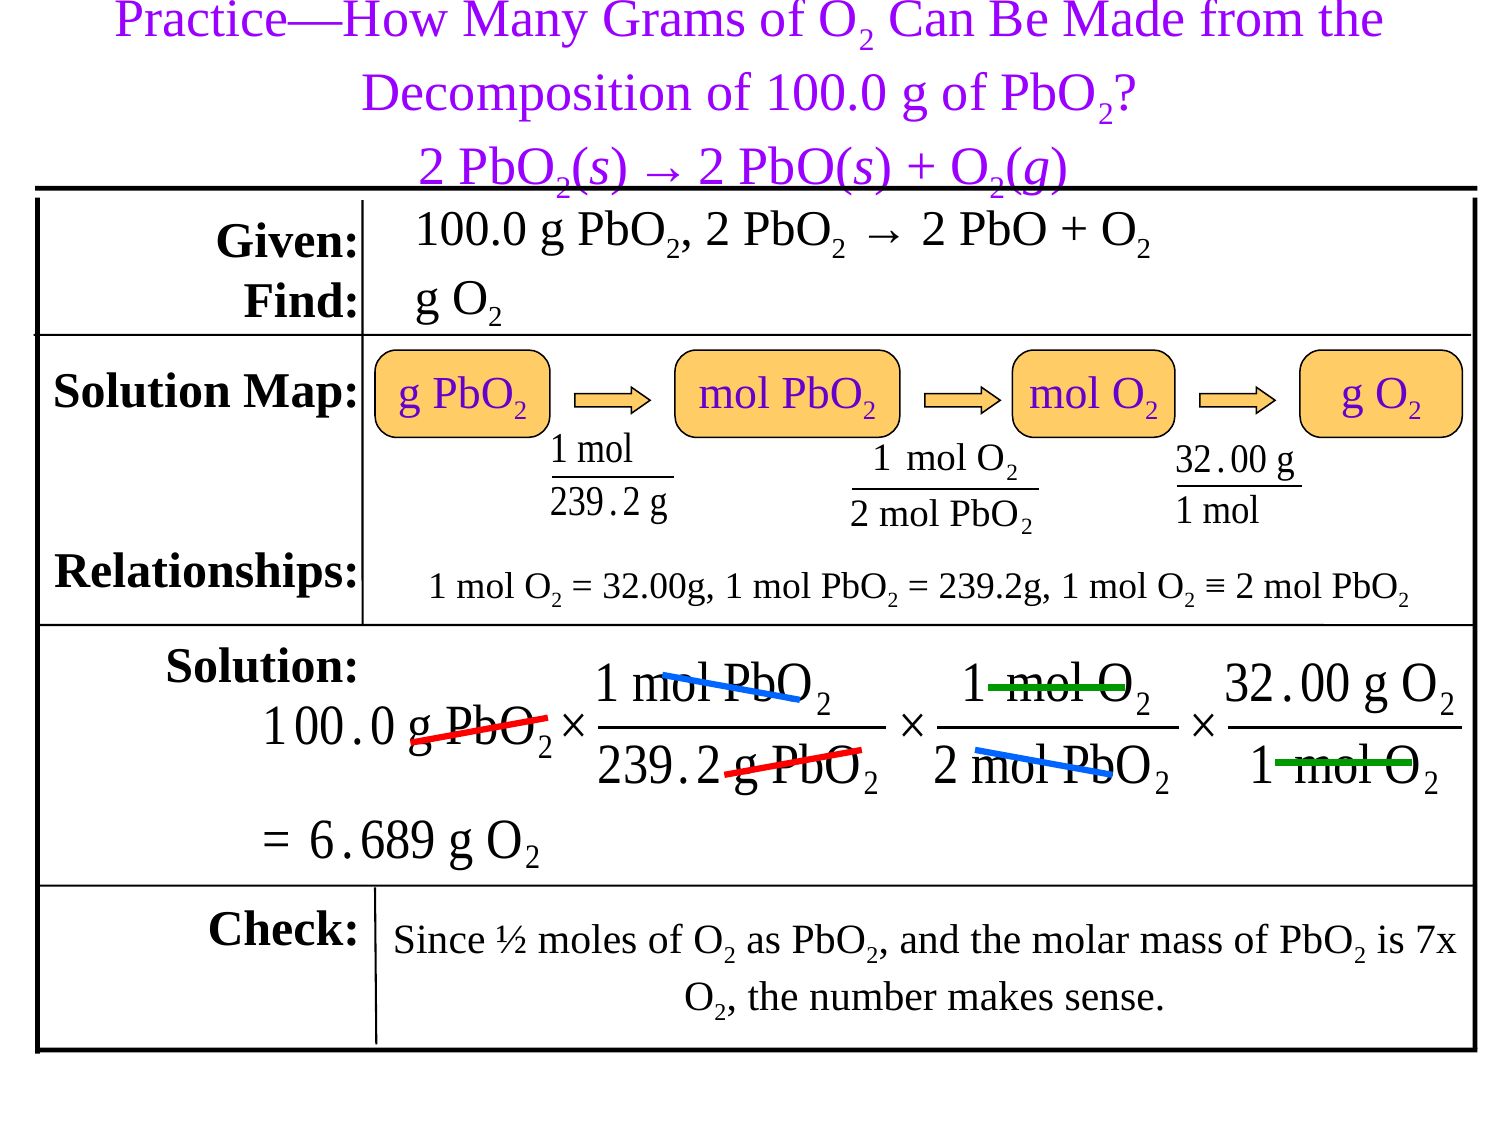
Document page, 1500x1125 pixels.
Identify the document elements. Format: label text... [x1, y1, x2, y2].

text_box Check: [38, 887, 375, 1023]
text_box Solution: [38, 625, 375, 885]
text_box Solution Map: Relationships: [38, 350, 362, 624]
text_box Practice—How Many Grams of O2 Can Be Made from the Decomposition of 100.0 g of PbO2? 2 PbO2(s) → 2 PbO(s) + O2(g) [0, 49, 1500, 138]
text_box 1 mol O2 = 32.00g, 1 mol PbO2 = 239.2g, 1 mol O2 ≡ 2 mol PbO2 [375, 349, 1475, 625]
text_box Given: Find: [37, 199, 375, 350]
text_box [774, 626, 1475, 885]
text_box Since ½ moles of O2 as PbO2, and the molar mass of PbO2 is 7x O2, the number makes sense. [375, 899, 1475, 1038]
text_box 100.0 g PbO2, 2 PbO2 → 2 PbO + O2 g O2 [399, 189, 1475, 339]
text_box Solution Map: Relationships: [363, 350, 375, 624]
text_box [374, 349, 1463, 438]
